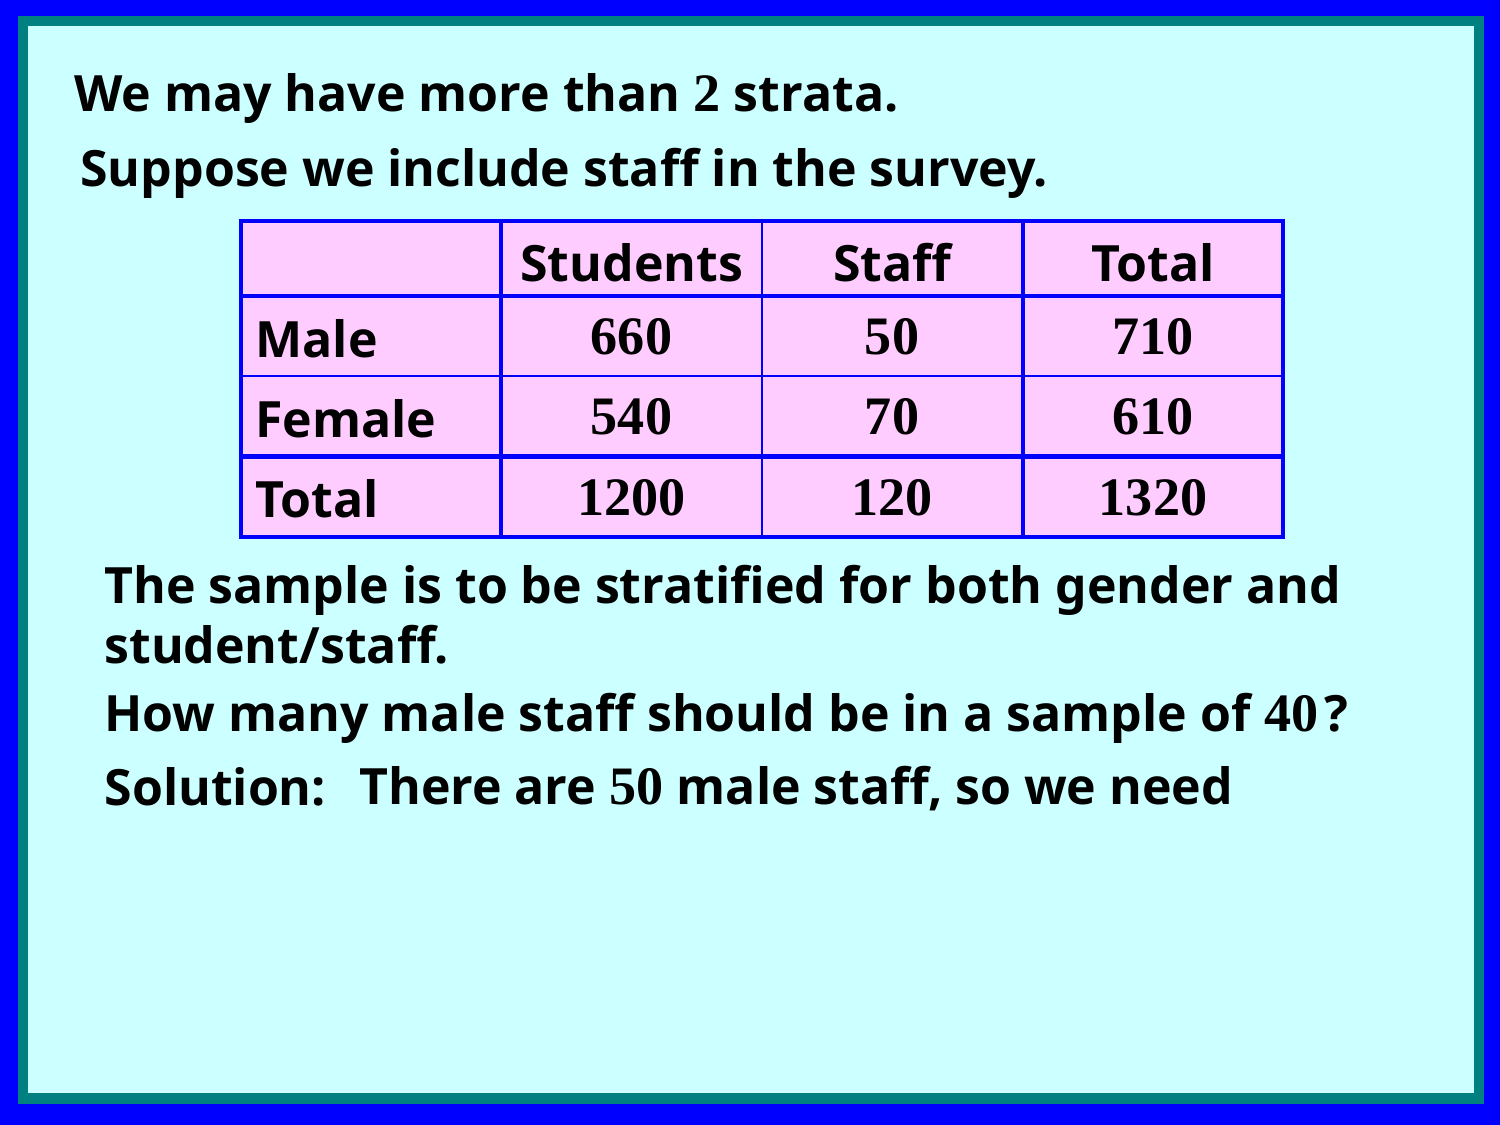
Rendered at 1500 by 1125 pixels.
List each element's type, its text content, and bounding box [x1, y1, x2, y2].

table_header [243, 223, 499, 294]
table_cell 610 [1025, 377, 1281, 454]
table_cell 1200 [503, 459, 761, 535]
table_cell 70 [763, 377, 1021, 454]
table_cell 1320 [1025, 459, 1281, 535]
text_box Solution: [89, 747, 344, 823]
table_cell Male [243, 298, 499, 375]
text_box The sample is to be stratified for both gender and student/staff. [89, 546, 1435, 672]
table_cell 540 [503, 377, 761, 454]
table_cell 660 [503, 298, 761, 375]
table_cell 50 [763, 298, 1021, 375]
text_box We may have more than 2 strata. [59, 49, 957, 130]
table_cell 710 [1025, 298, 1281, 375]
text_box Suppose we include staff in the survey. [65, 129, 1099, 205]
table_cell Total [243, 459, 499, 535]
table_cell 120 [763, 459, 1021, 535]
text_box There are 50 male staff, so we need [344, 743, 1381, 823]
table_header Total [1025, 223, 1281, 294]
text_box How many male staff should be in a sample of 40 ? [89, 672, 1435, 748]
table_header Students [503, 223, 761, 294]
table_header Staff [763, 223, 1021, 294]
table_cell Female [243, 377, 499, 454]
